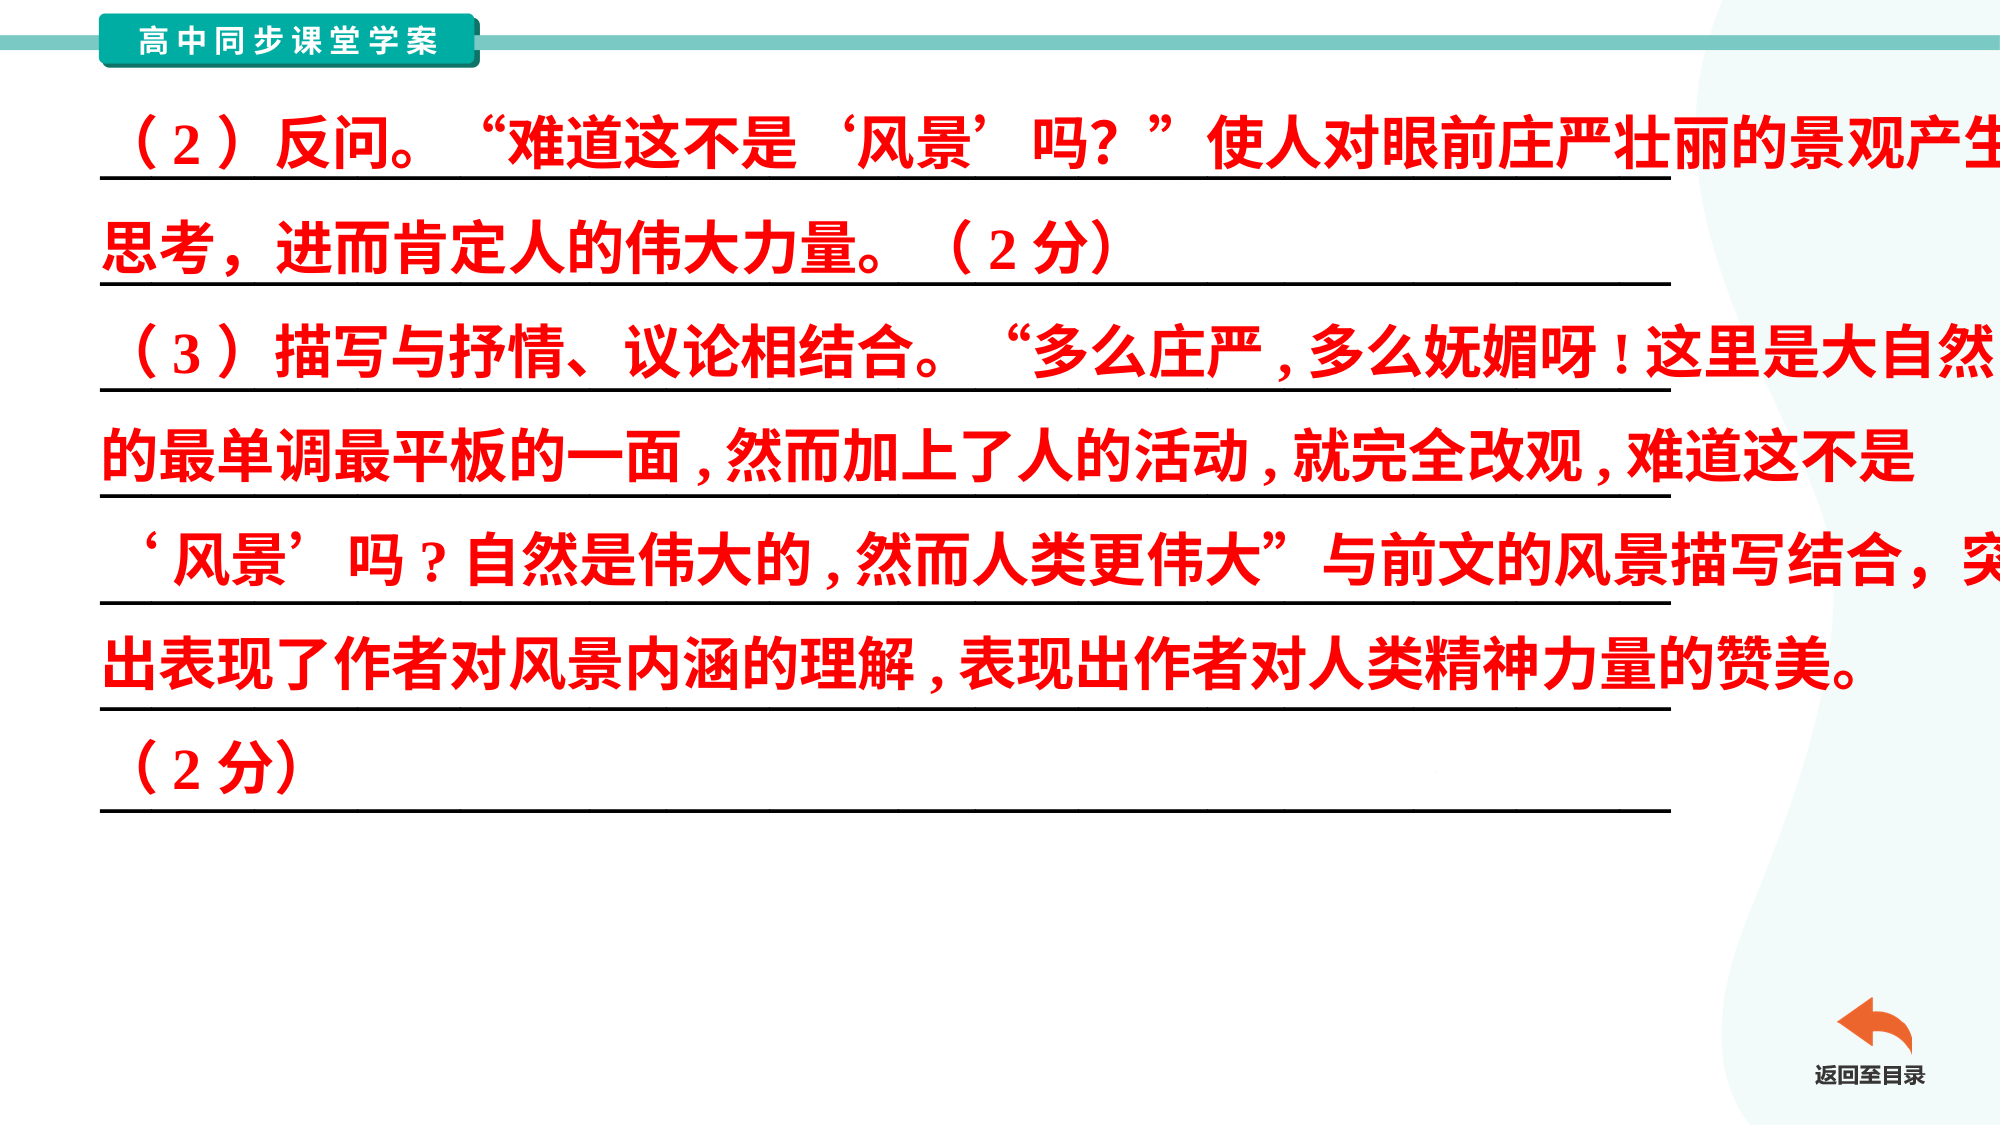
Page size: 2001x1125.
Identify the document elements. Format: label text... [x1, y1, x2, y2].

text_box （2）反问。“难道这不是‘风景’吗？”使人对眼前庄严壮丽的景观产生 思考，进而肯定人的伟大力量。（2分） （3）描写与抒情、议论相结合。“多么庄严,多么妩媚呀!这里是大自然 的最单调最平板的一面,然而加上了人的活动,就完全改观,难道这不是 ‘风景’吗?自然是伟大的,然而人类更伟大”与前文的风景描写结合，突 出表现了作者对风景内涵的理解,表现出作者对人类精神力量的赞美。 （2分） [100, 72, 1899, 790]
picture [0, 0, 2000, 1125]
text_box _____________________________________________________________ _____________________________________________________________ _____________________________________________________________ _____________________________________________________________ _____________________________________________________________ _____________________________________________________________ _____________________________________________________________ [100, 790, 1899, 801]
